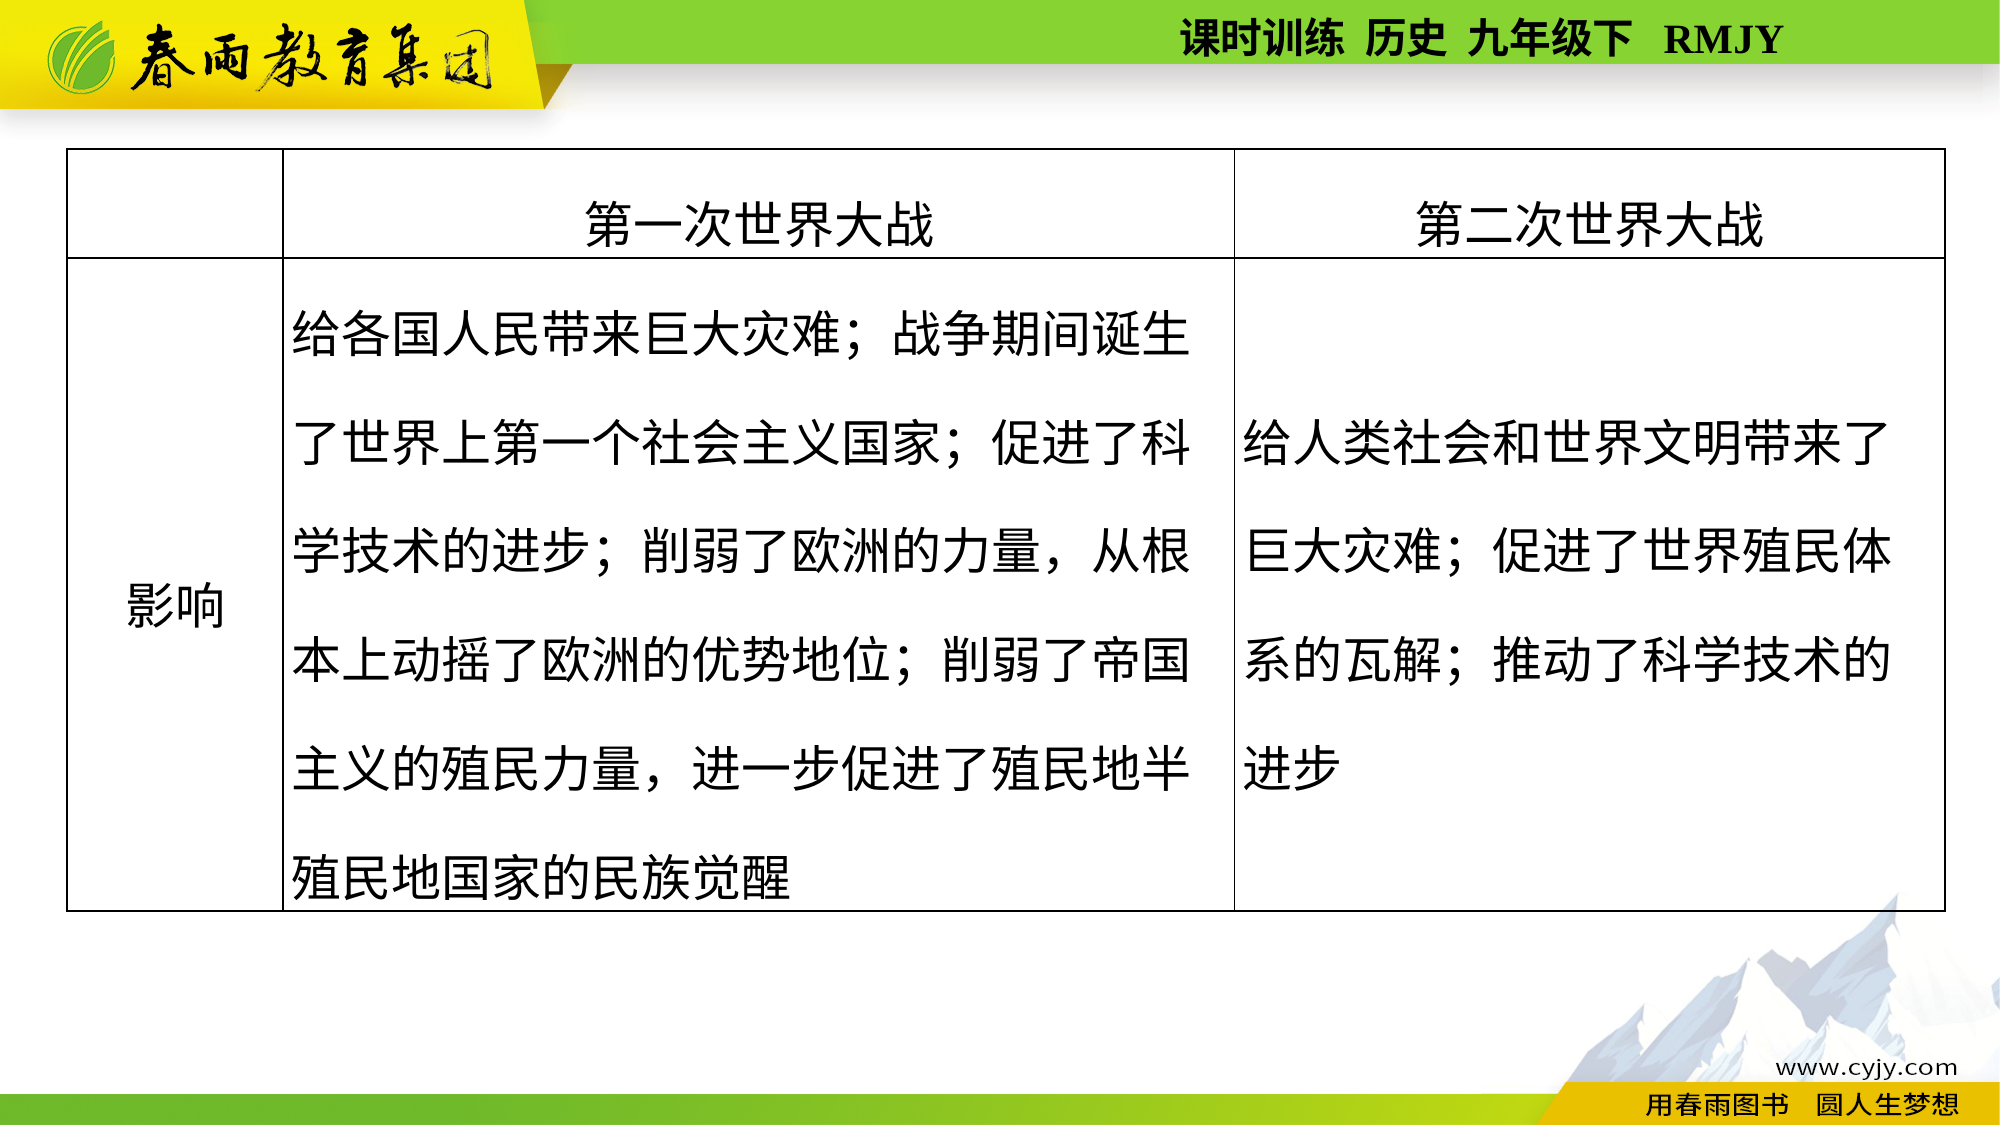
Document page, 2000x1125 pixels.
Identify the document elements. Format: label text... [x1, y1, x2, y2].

picture [0, 0, 2000, 1125]
table_cell 给人类社会和世界文明带来了巨大灾难；促进了世界殖民体系的瓦解；推动了科学技术的进步 [1235, 259, 1944, 910]
table_cell 给各国人民带来巨大灾难；战争期间诞生了世界上第一个社会主义国家；促进了科学技术的进步；削弱了欧洲的力量，从根本上动摇了欧洲的优势地位；削弱了帝国主义的殖民力量，进一步促进了殖民地半殖民地国家的民族觉醒 [284, 259, 1234, 910]
table_cell 影响 [68, 259, 282, 910]
table_header 第一次世界大战 [284, 150, 1234, 257]
table_header 第二次世界大战 [1235, 150, 1944, 257]
table_header [68, 150, 282, 257]
